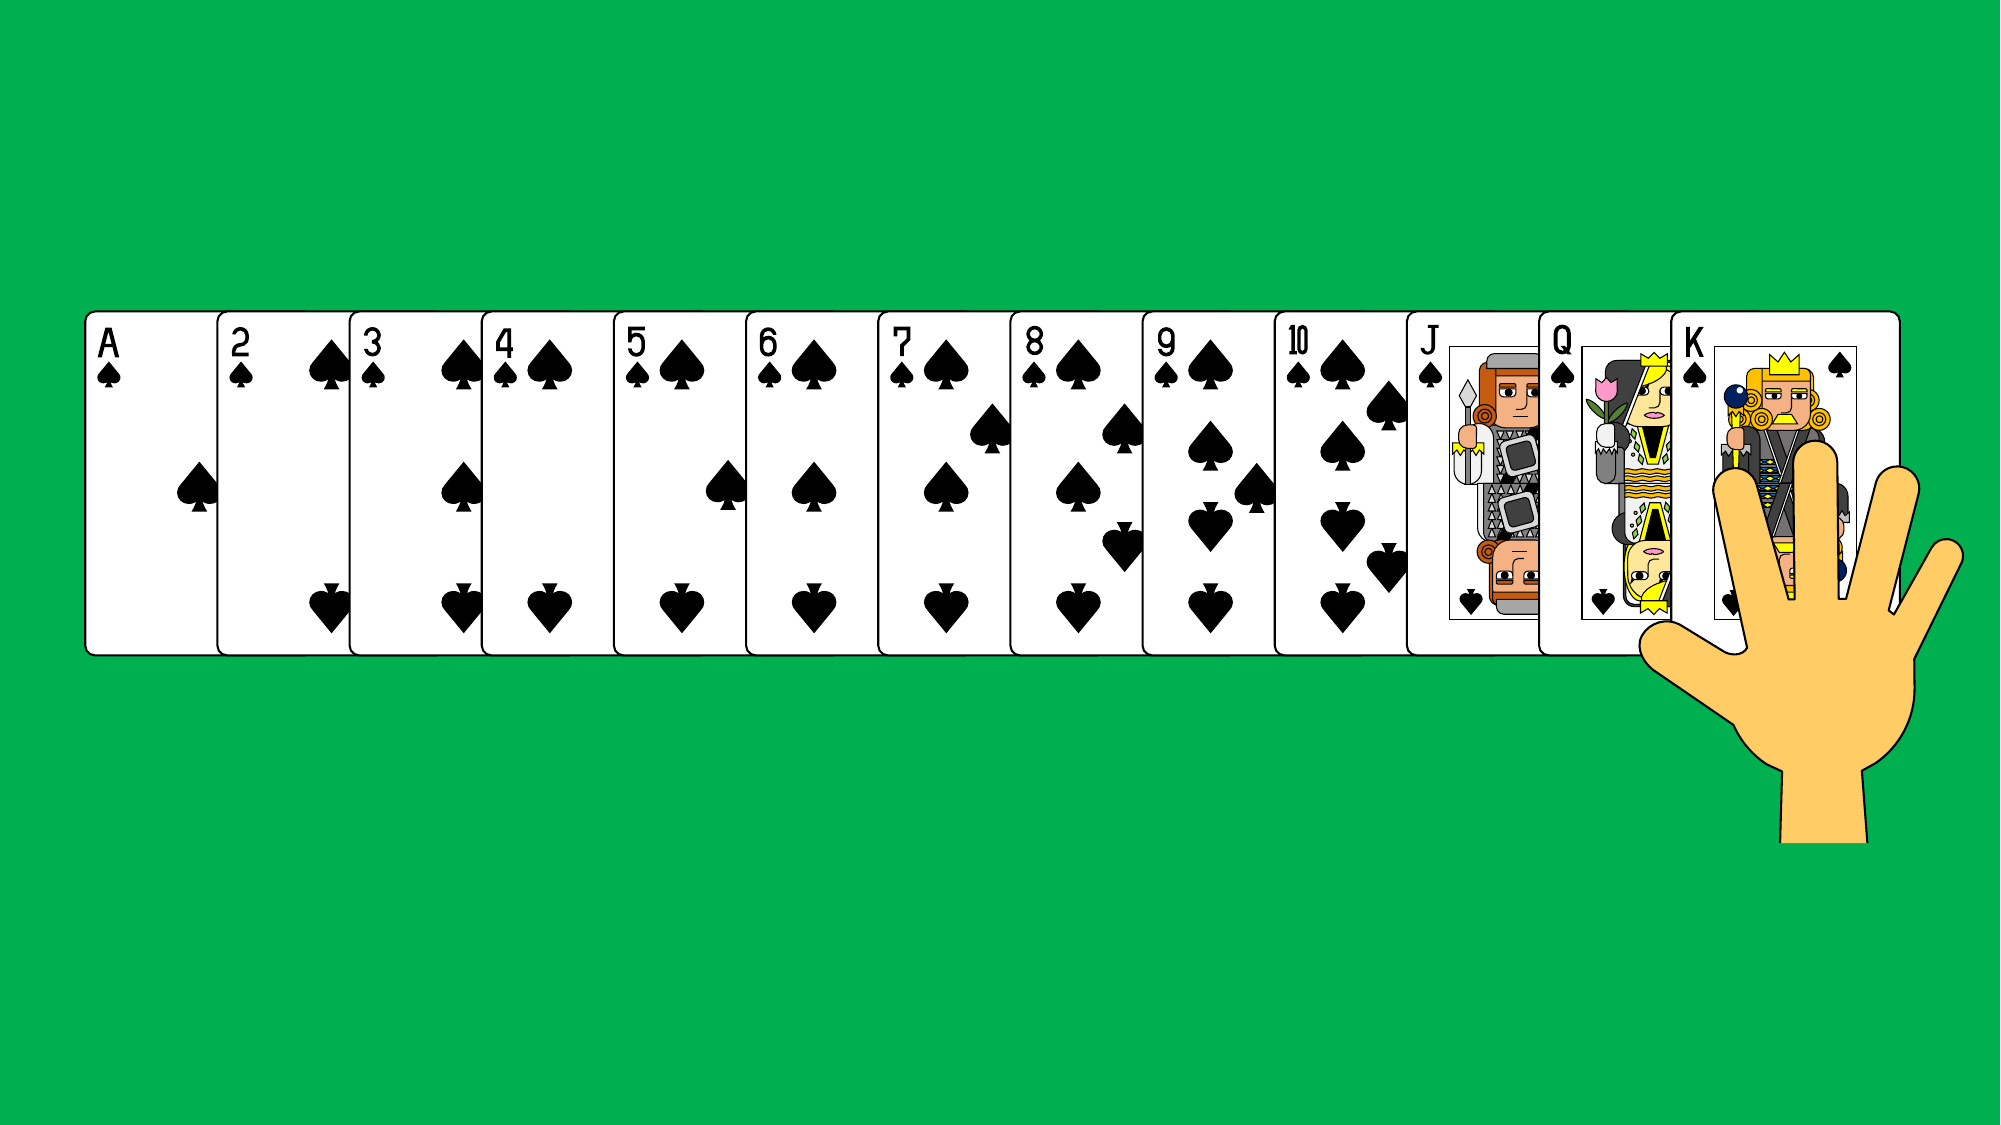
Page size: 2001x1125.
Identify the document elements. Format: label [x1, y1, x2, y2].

text_box [1010, 311, 1140, 656]
text_box [878, 311, 1008, 656]
text_box [1538, 311, 1668, 656]
text_box [613, 311, 743, 656]
text_box [481, 311, 611, 656]
text_box [1406, 311, 1536, 656]
text_box [1274, 311, 1404, 656]
text_box [1905, 467, 1920, 547]
text_box [745, 311, 875, 656]
text_box [1646, 539, 1964, 844]
text_box [217, 311, 347, 656]
text_box [85, 311, 215, 656]
text_box [1670, 311, 1901, 656]
text_box [349, 311, 479, 656]
text_box [1142, 311, 1272, 656]
